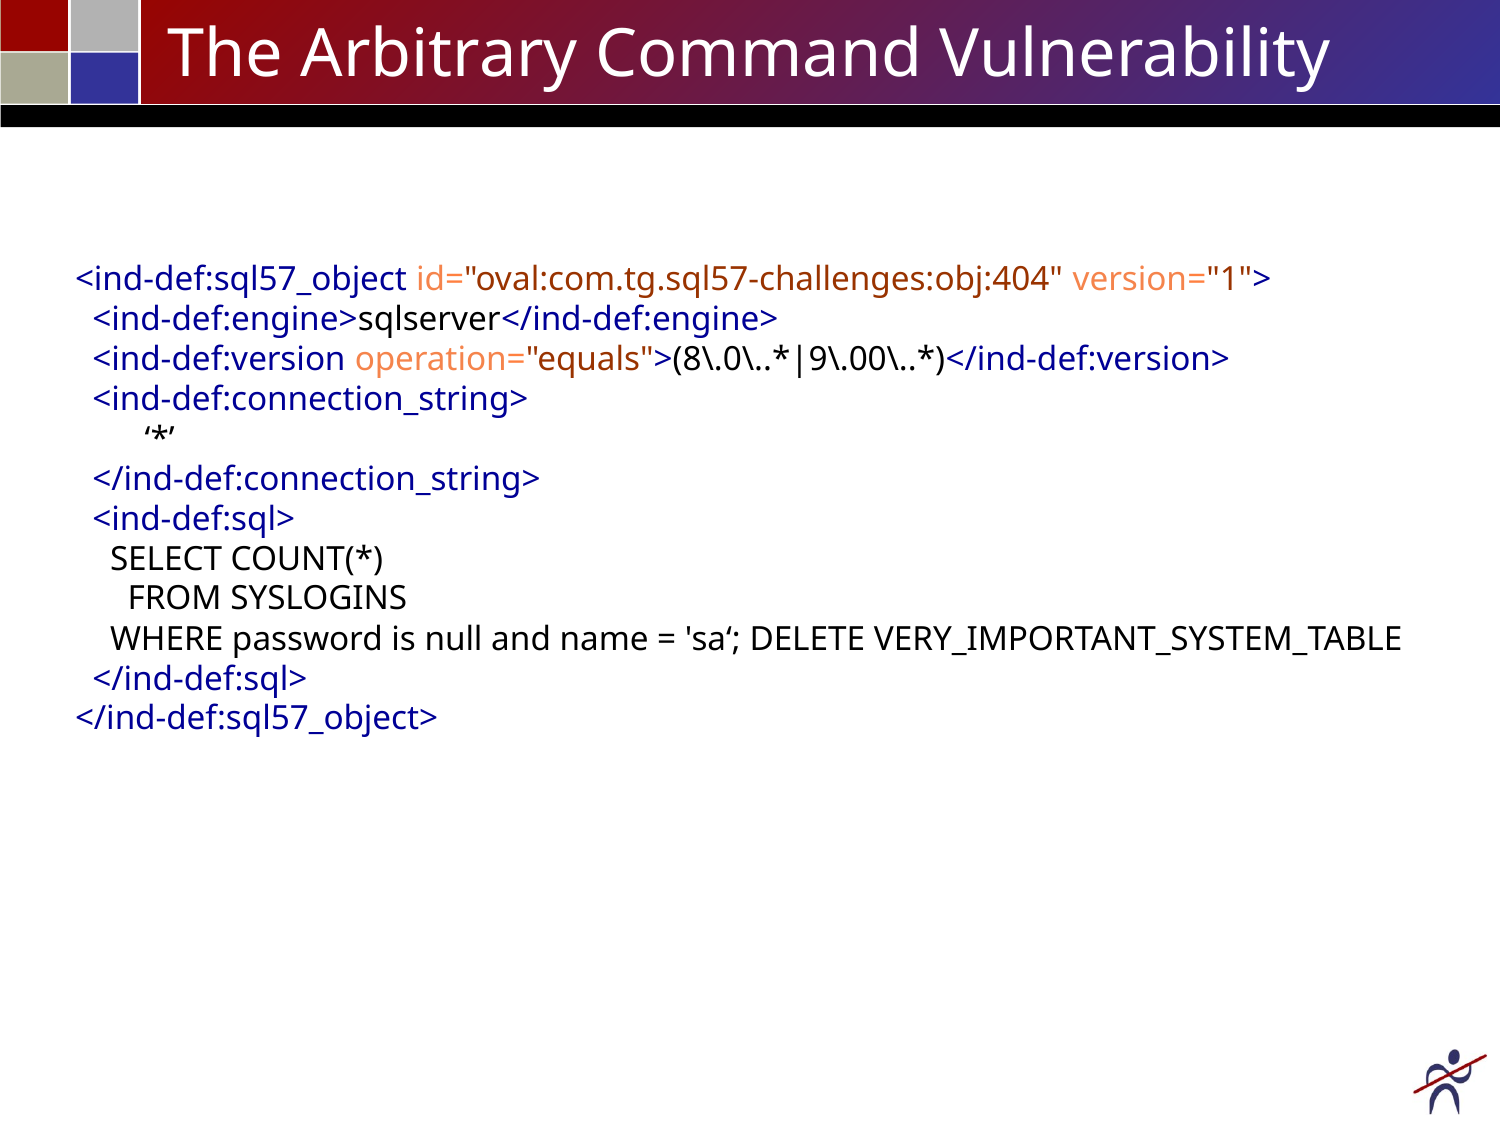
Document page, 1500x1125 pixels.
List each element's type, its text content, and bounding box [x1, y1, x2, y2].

title The Arbitrary Command Vulnerability [43, 0, 1457, 125]
picture [1412, 1049, 1488, 1115]
text_box <ind-def:sql57_object id="oval:com.tg.sql57-challenges:obj:404" version="1"> <ind-def:engine>sqlserver</ind-def:engine> <ind-def:version operation="equals">(8\.0\..*|9\.00\..*)</ind-def:version> <ind-def:connection_string> ‘*’ </ind-def:connection_string> <ind-def:sql> SELECT COUNT(*) FROM SYSLOGINS WHERE password is null and name = 'sa‘; DELETE VERY_IMPORTANT_SYSTEM_TABLE </ind-def:sql> </ind-def:sql57_object> [24, 249, 1500, 744]
